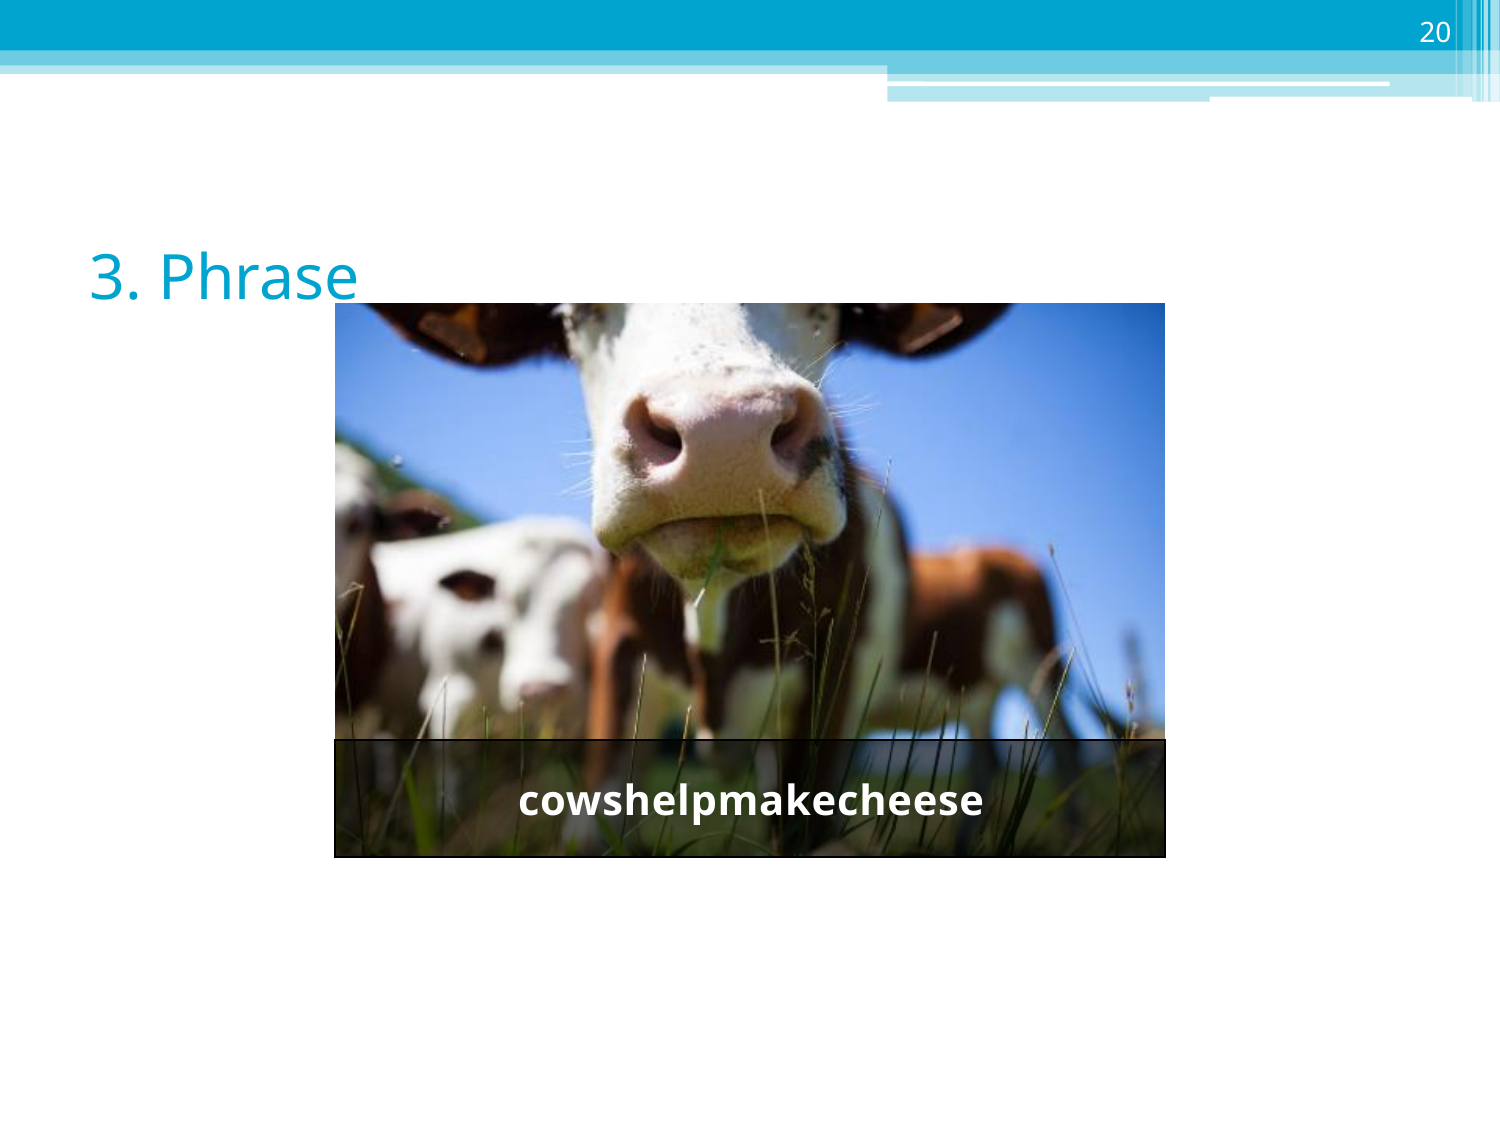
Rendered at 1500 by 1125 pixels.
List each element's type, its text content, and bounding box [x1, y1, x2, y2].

title 3. Phrase [75, 187, 1425, 363]
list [335, 303, 1165, 858]
slide_number 20 [1341, 0, 1466, 61]
